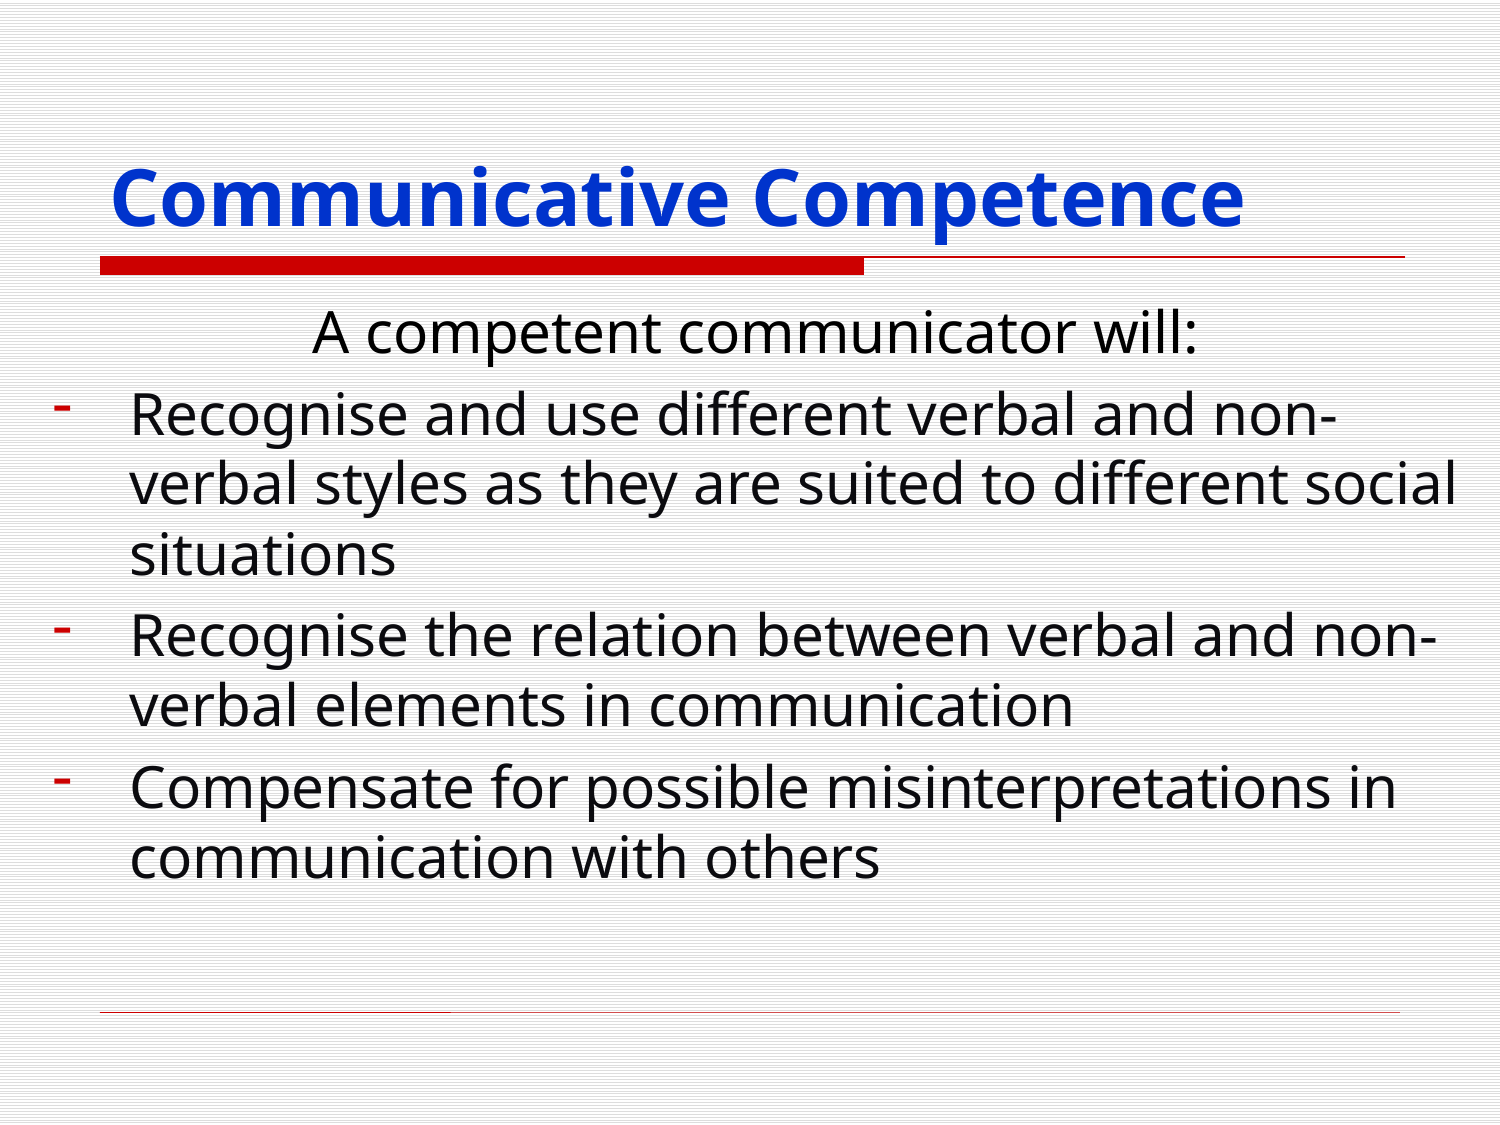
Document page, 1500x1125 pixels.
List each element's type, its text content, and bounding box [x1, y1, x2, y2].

list A competent communicator will: Recognise and use different verbal and non-verbal styles as they are suited to different social situations Recognise the relation between verbal and non-verbal elements in communication Compensate for possible misinterpretations in communication with others [37, 287, 1476, 1001]
title Communicative Competence [93, 49, 1407, 250]
